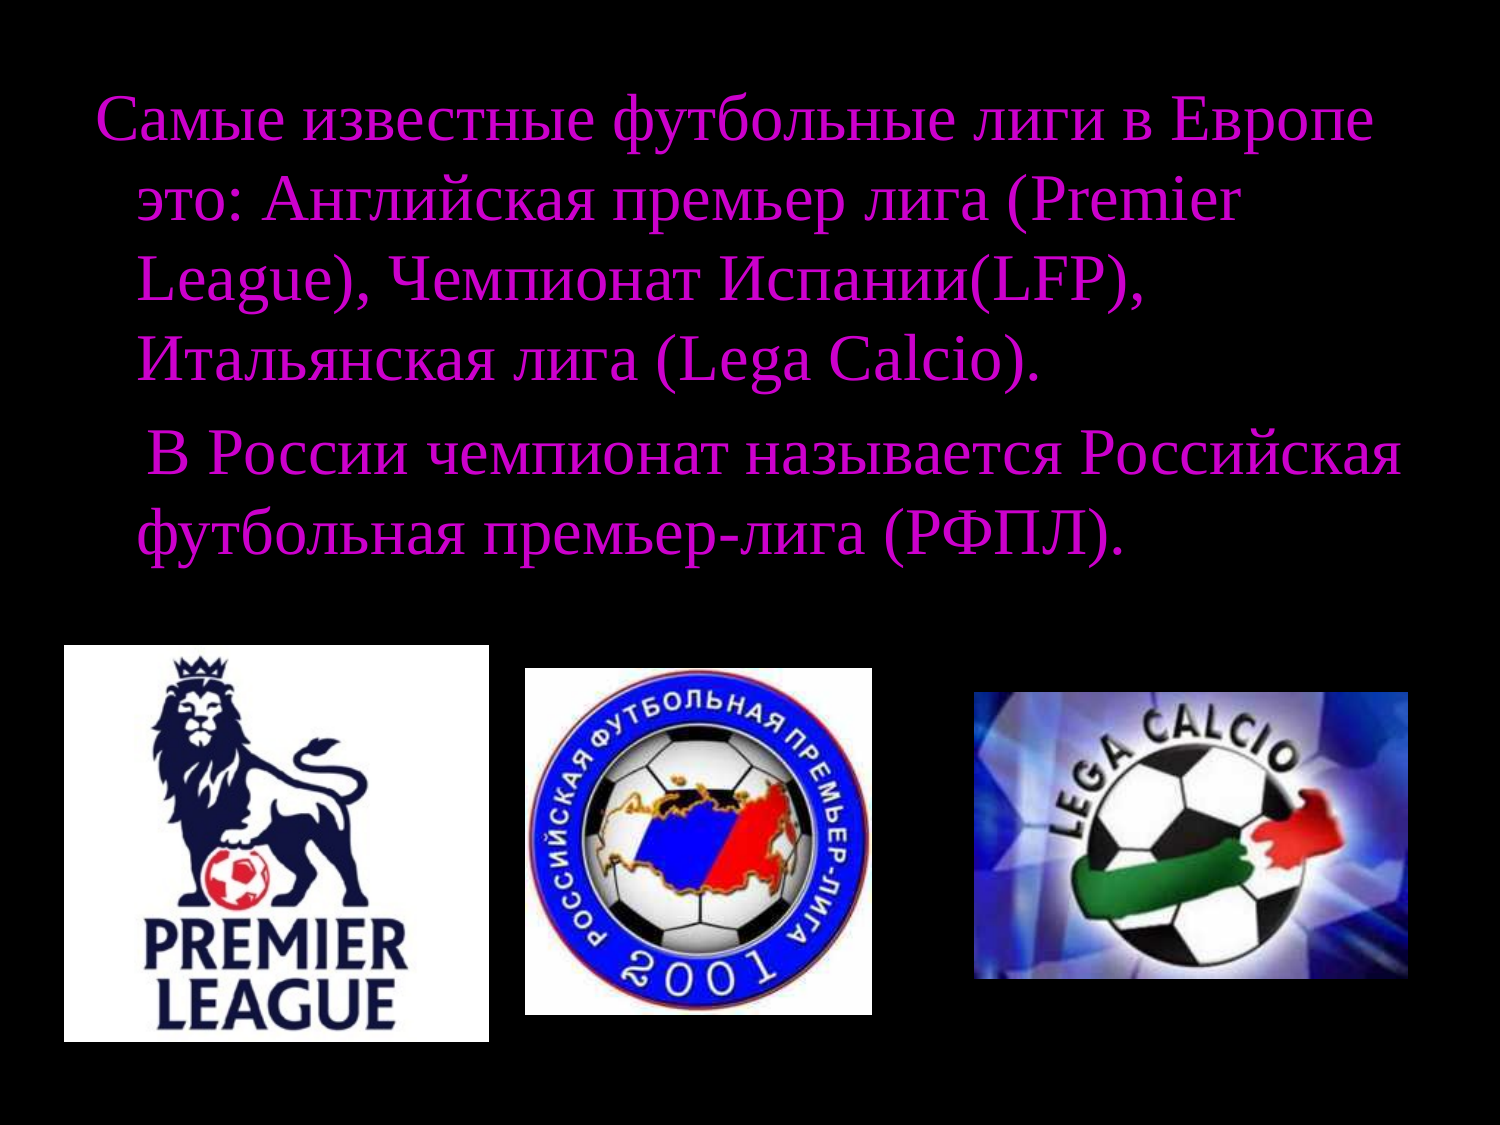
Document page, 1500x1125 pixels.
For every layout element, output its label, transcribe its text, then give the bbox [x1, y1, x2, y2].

picture [525, 668, 872, 1016]
picture [64, 644, 489, 1043]
list Самые известные футбольные лиги в Европе это: Английская премьер лига (Premier League), Чемпионат Испании(LFP), Итальянская лига (Lega Calcio). В России чемпионат называется Российская футбольная премьер-лига (РФПЛ). [64, 66, 1425, 1083]
picture [974, 692, 1409, 979]
